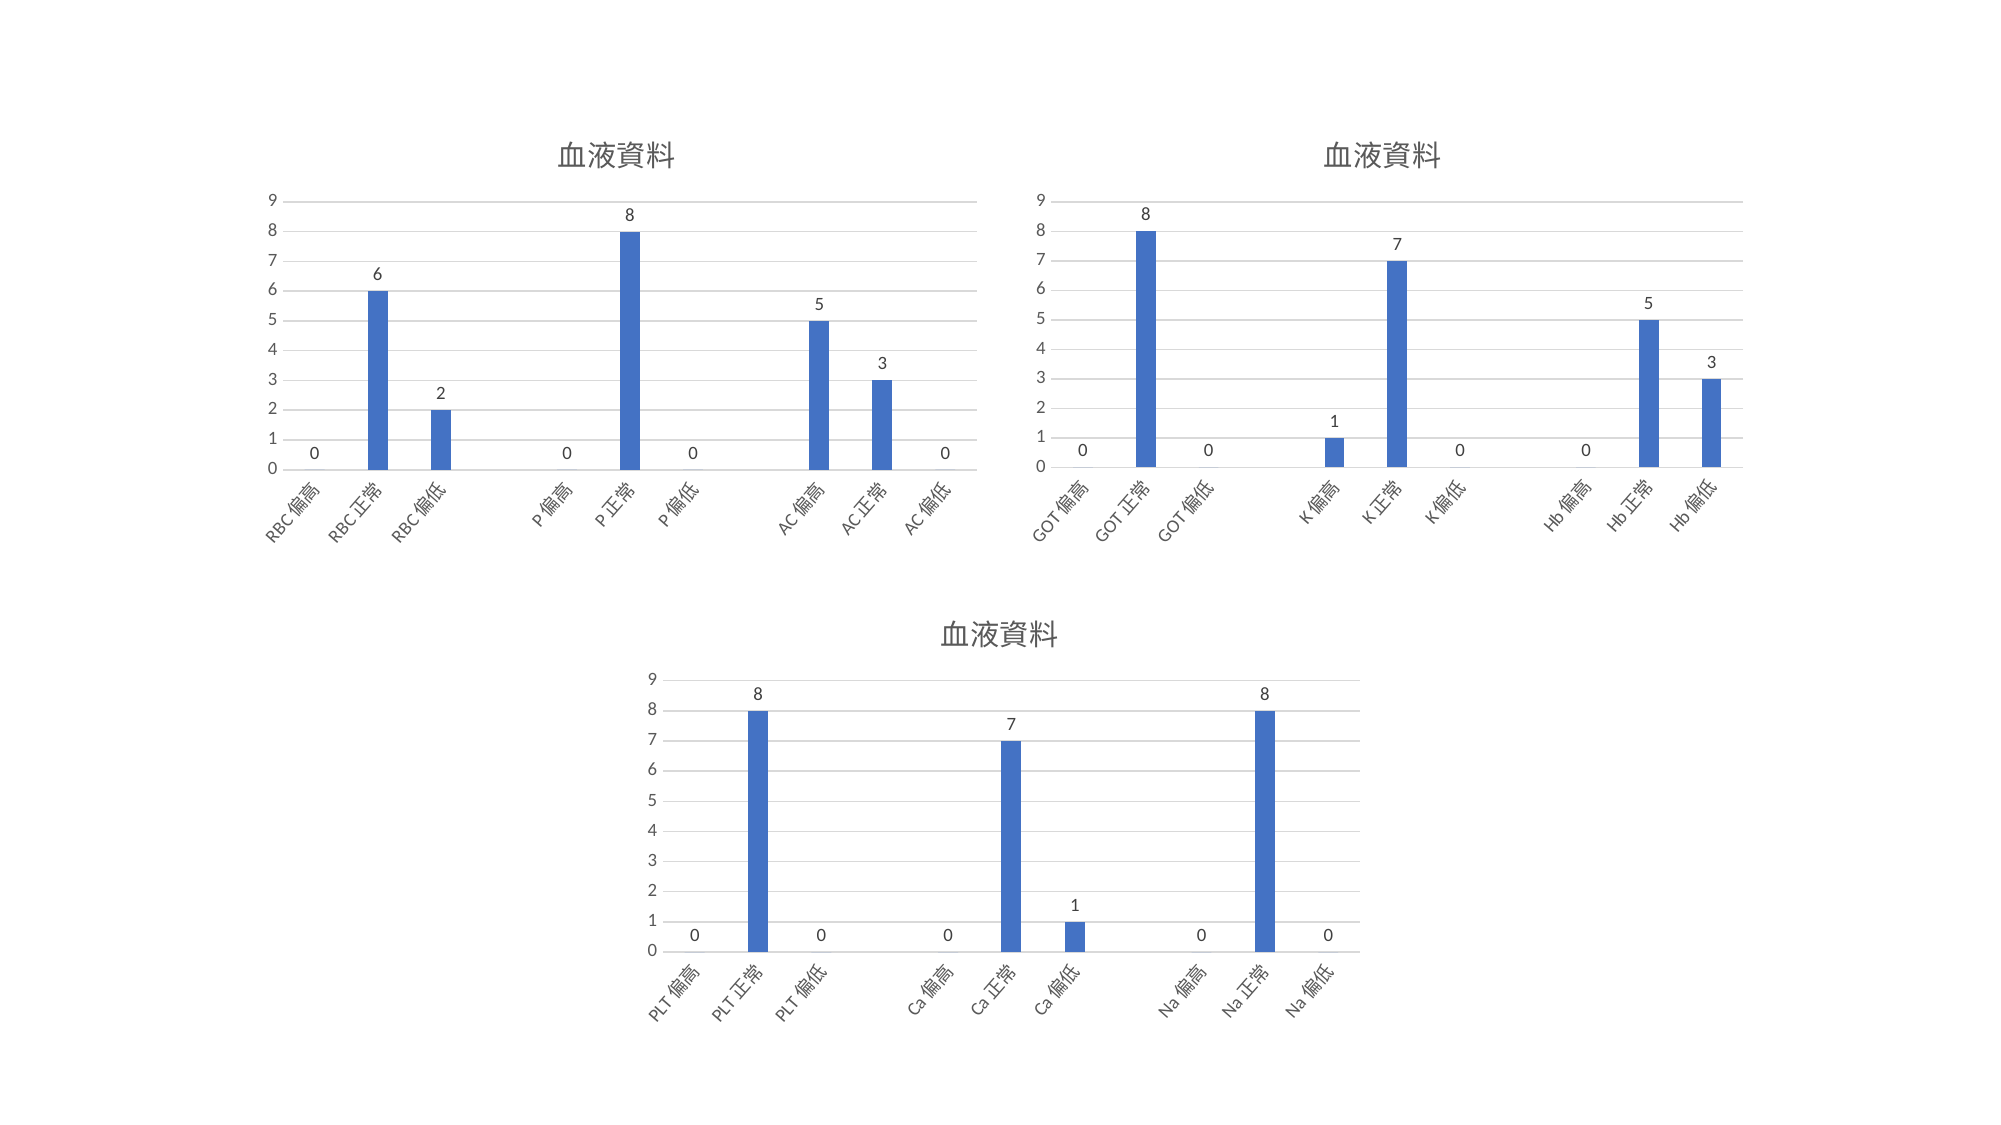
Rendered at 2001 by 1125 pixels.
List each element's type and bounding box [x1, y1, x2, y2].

chart [241, 106, 992, 557]
chart [624, 585, 1375, 1036]
chart [1008, 106, 1759, 557]
